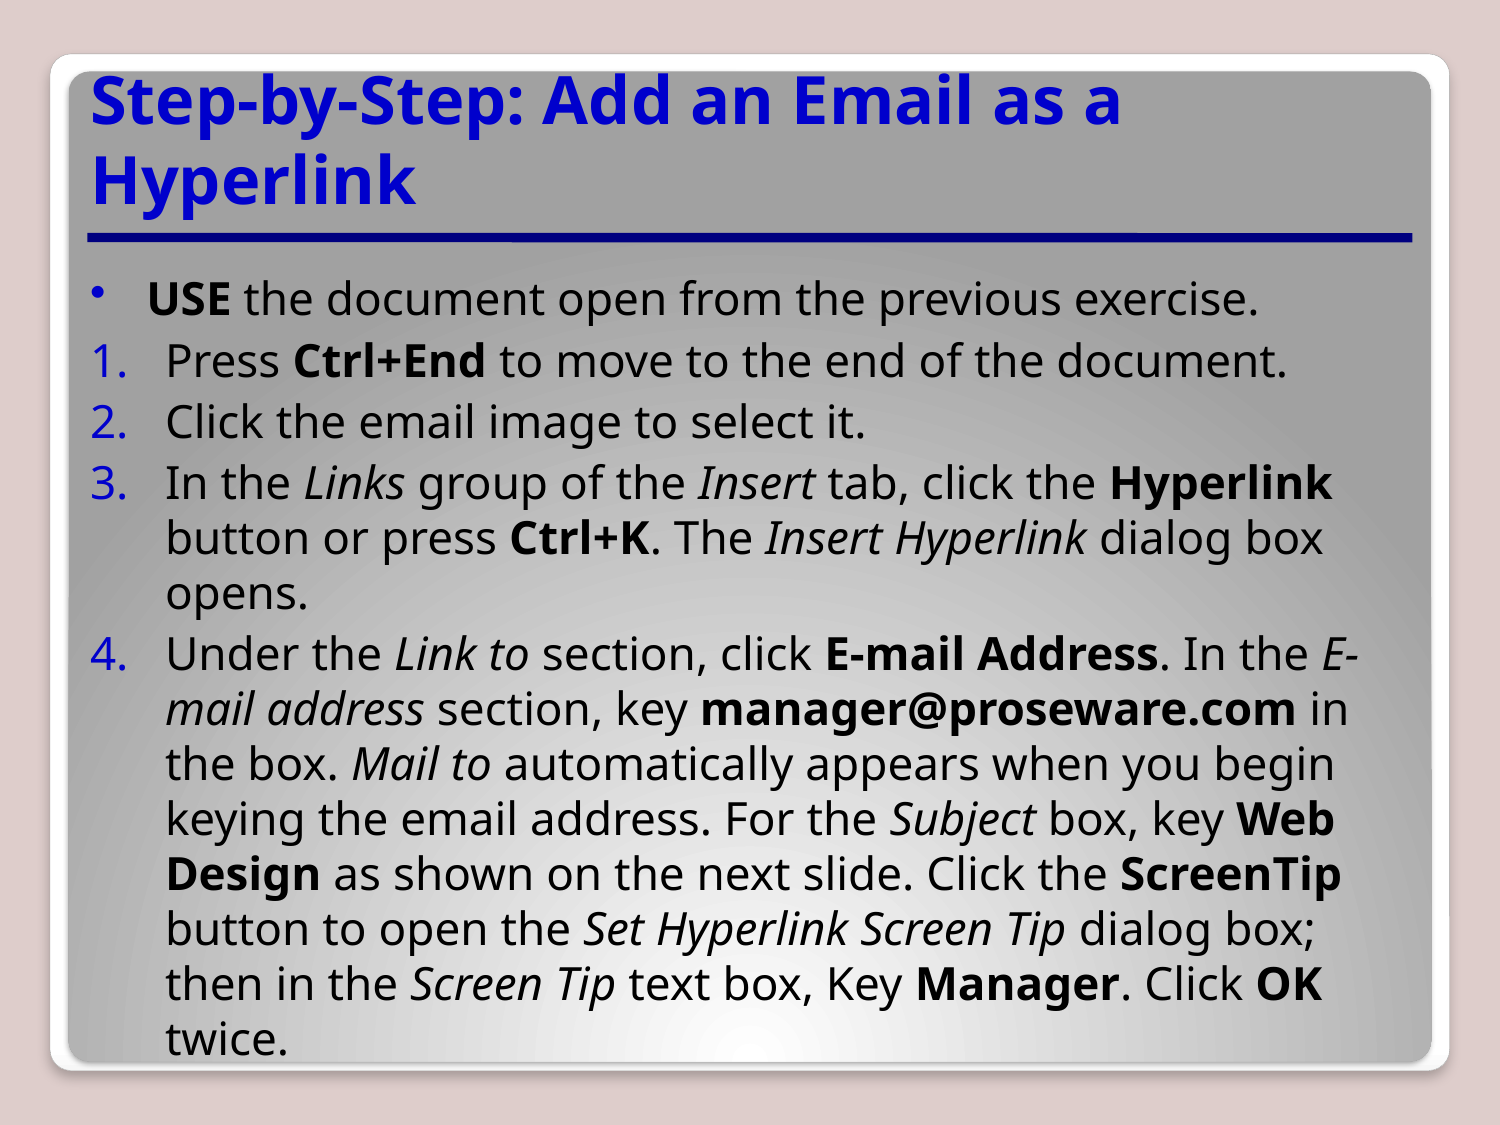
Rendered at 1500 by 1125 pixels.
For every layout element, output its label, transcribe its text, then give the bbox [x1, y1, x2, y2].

title Step-by-Step: Add an Email as a Hyperlink [74, 74, 1426, 226]
list USE the document open from the previous exercise. Press Ctrl+End to move to the end of the document. Click the email image to select it. In the Links group of the Insert tab, click the Hyperlink button or press Ctrl+K. The Insert Hyperlink dialog box opens. Under the Link to section, click E-mail Address. In the E-mail address section, key manager@proseware.com in the box. Mail to automatically appears when you begin keying the email address. For the Subject box, key Web Design as shown on the next slide. Click the ScreenTip button to open the Set Hyperlink Screen Tip dialog box; then in the Screen Tip text box, Key Manager. Click OK twice. [74, 262, 1426, 1063]
